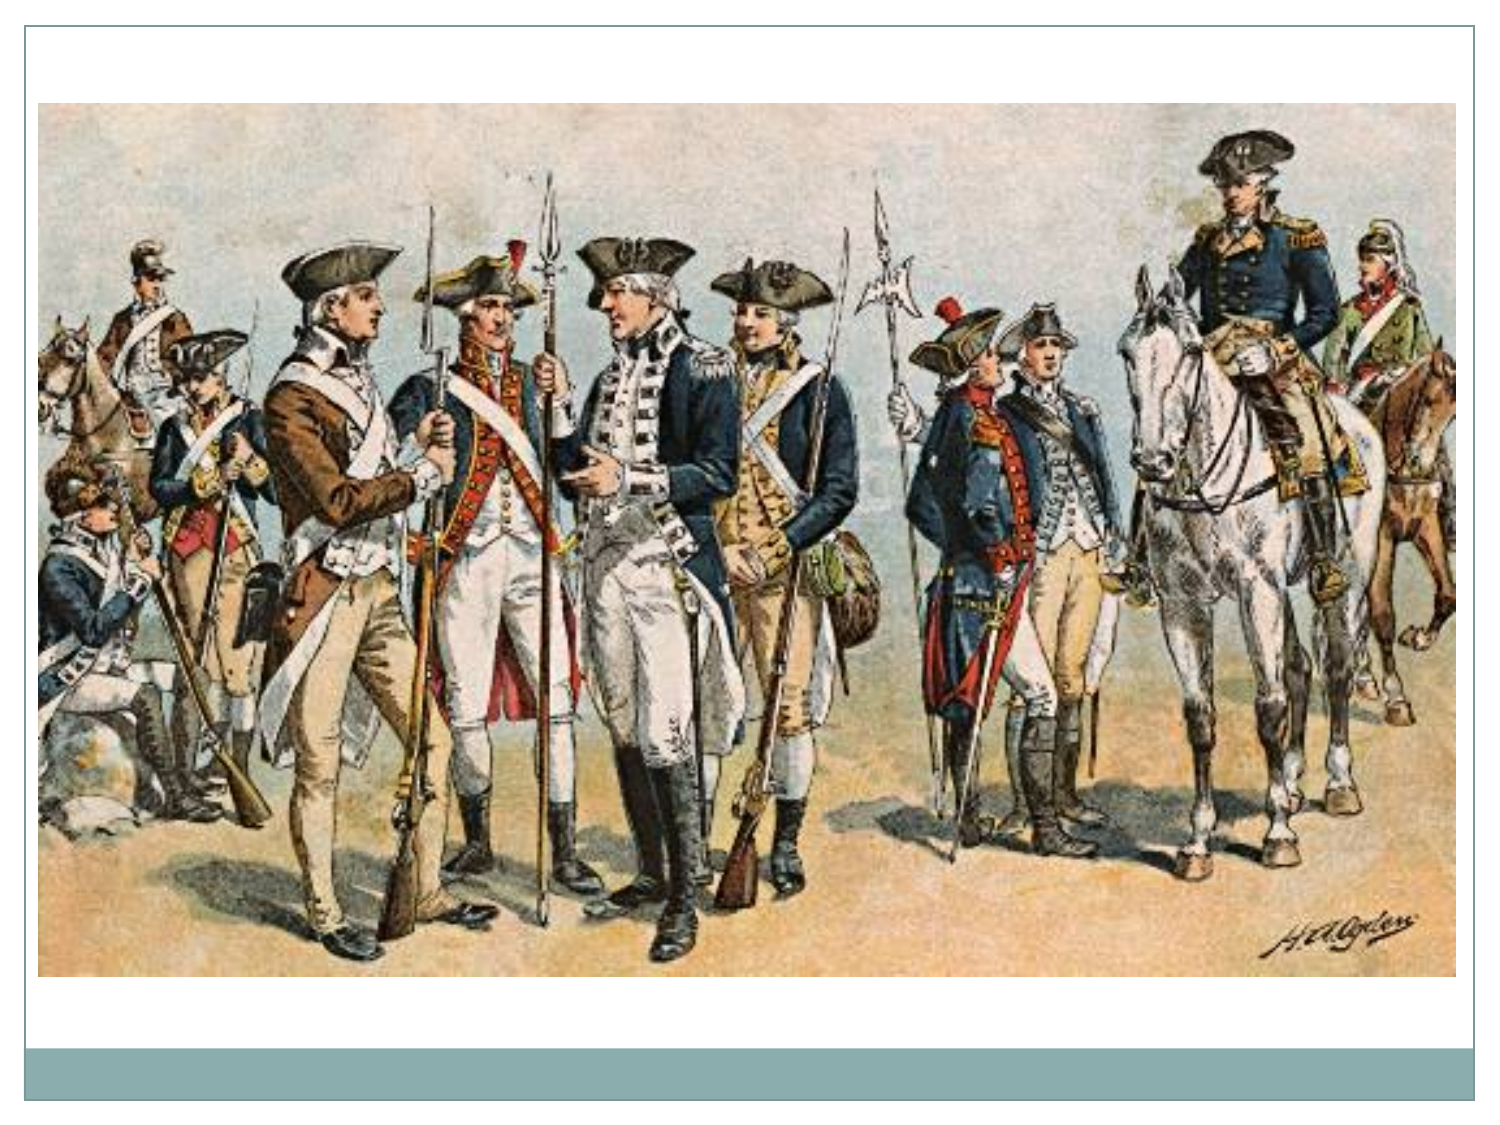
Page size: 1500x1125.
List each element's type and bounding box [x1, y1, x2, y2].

picture [37, 102, 1456, 978]
